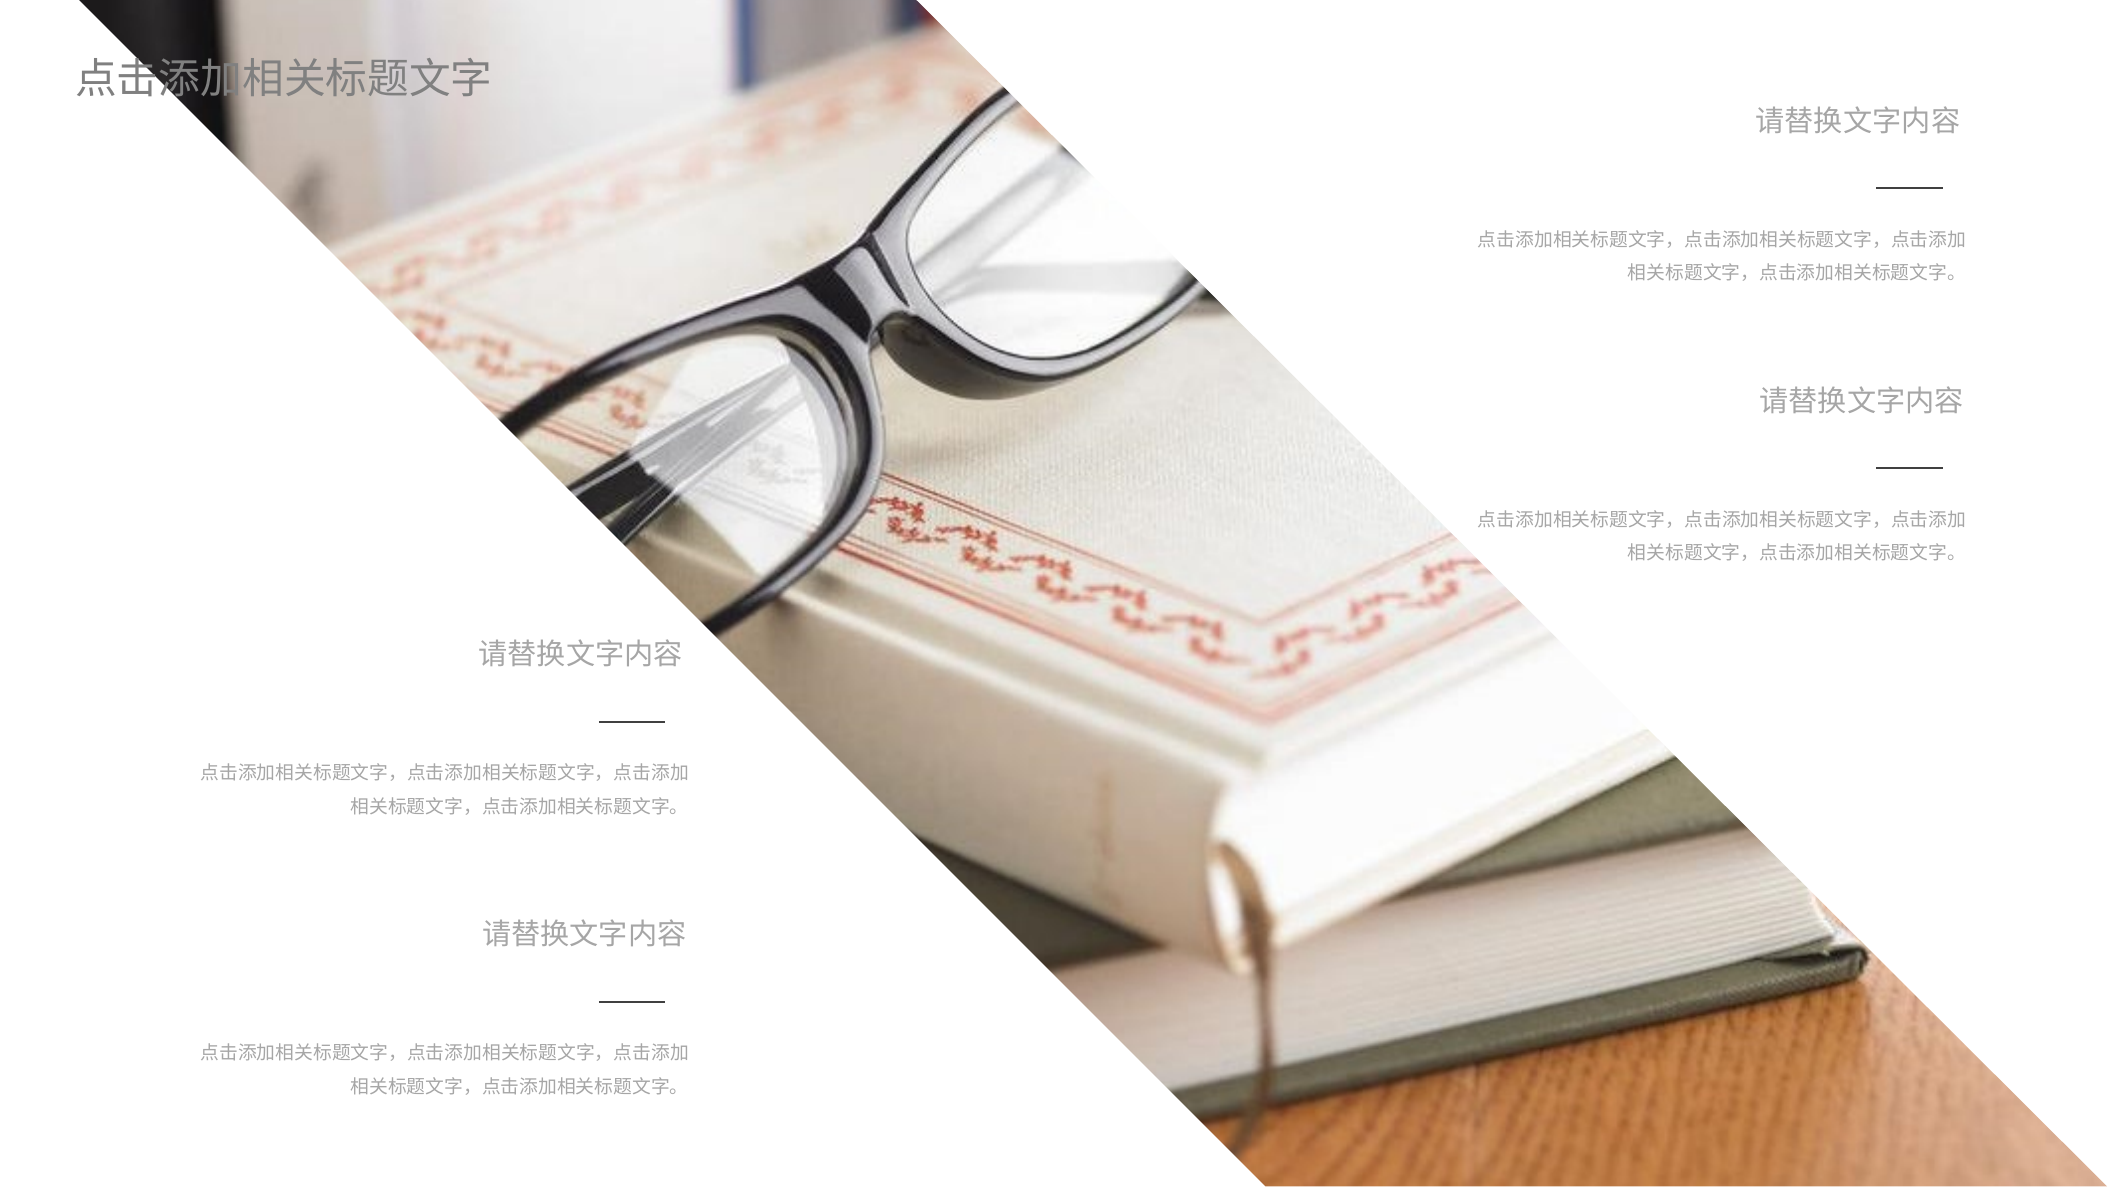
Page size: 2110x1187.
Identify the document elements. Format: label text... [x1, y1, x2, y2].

text_box 点击添加相关标题文字 [59, 44, 563, 107]
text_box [1444, 374, 1981, 568]
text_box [167, 628, 703, 822]
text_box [167, 907, 703, 1102]
text_box [77, 0, 2110, 1187]
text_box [1444, 94, 1981, 288]
